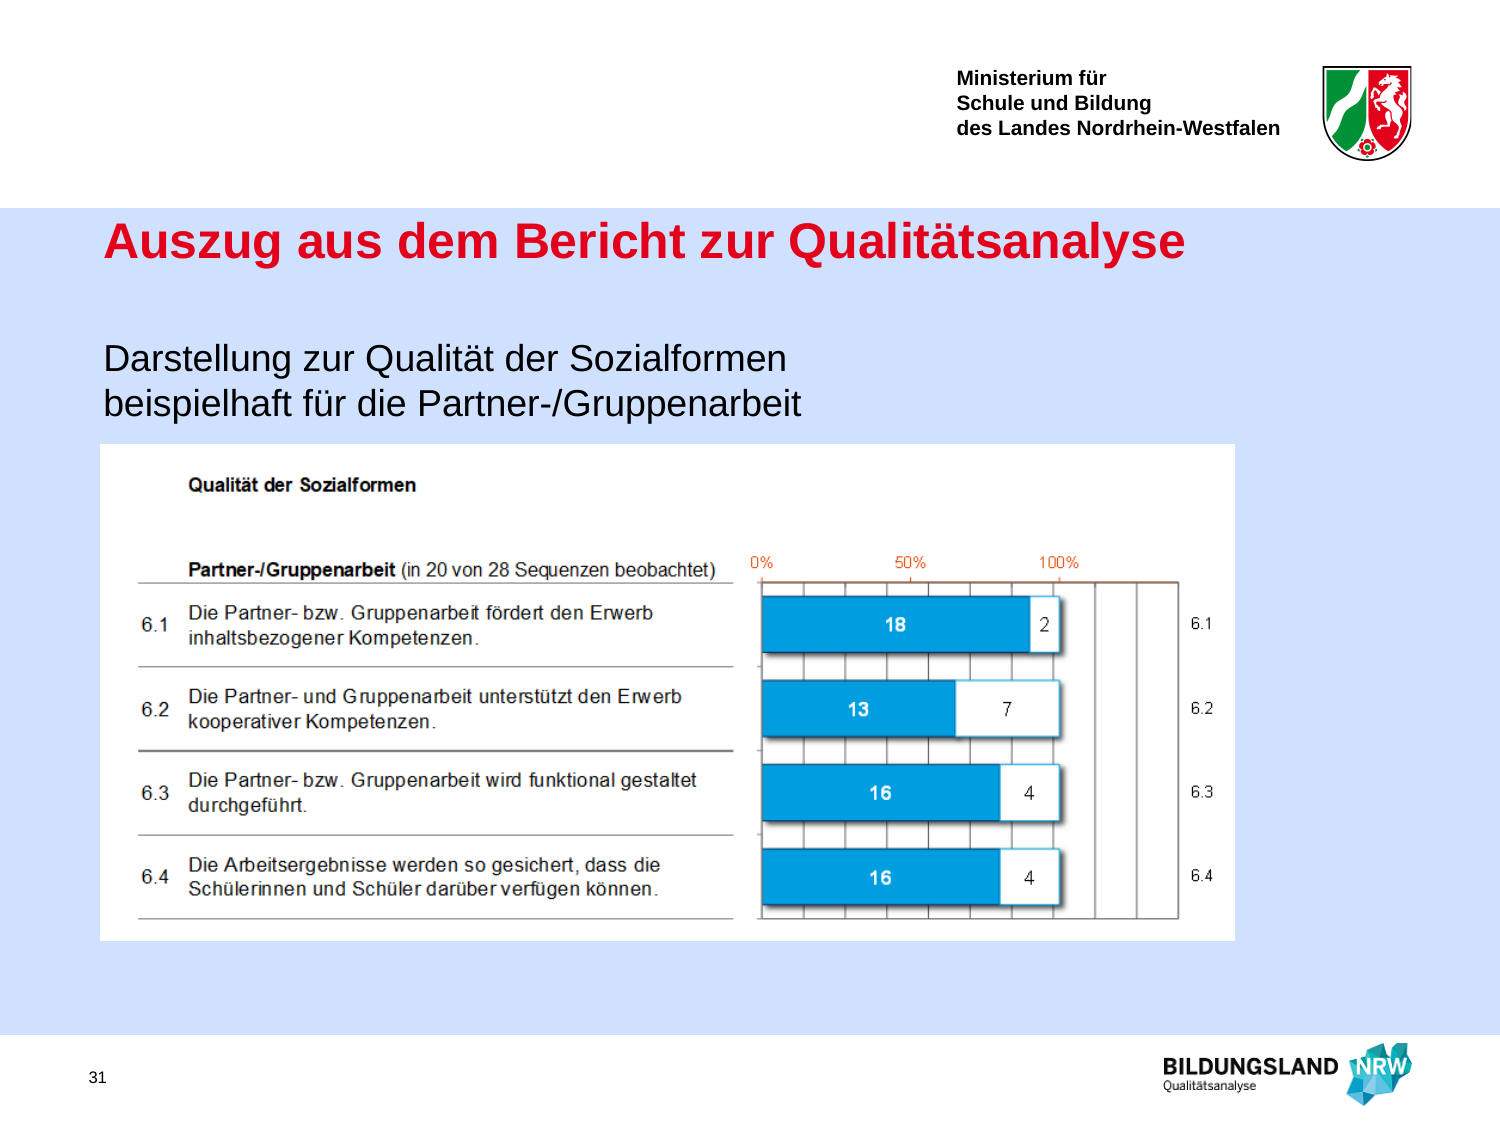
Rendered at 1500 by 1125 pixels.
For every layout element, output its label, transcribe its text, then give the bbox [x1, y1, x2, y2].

picture [1163, 1043, 1412, 1106]
text_box Auszug aus dem Bericht zur Qualitätsanalyse [88, 208, 1425, 277]
slide_number 31 [88, 1067, 136, 1124]
text_box Darstellung zur Qualität der Sozialformen beispielhaft für die Partner-/Gruppenarbeit [88, 326, 1447, 432]
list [100, 444, 1235, 942]
picture [1320, 66, 1412, 161]
